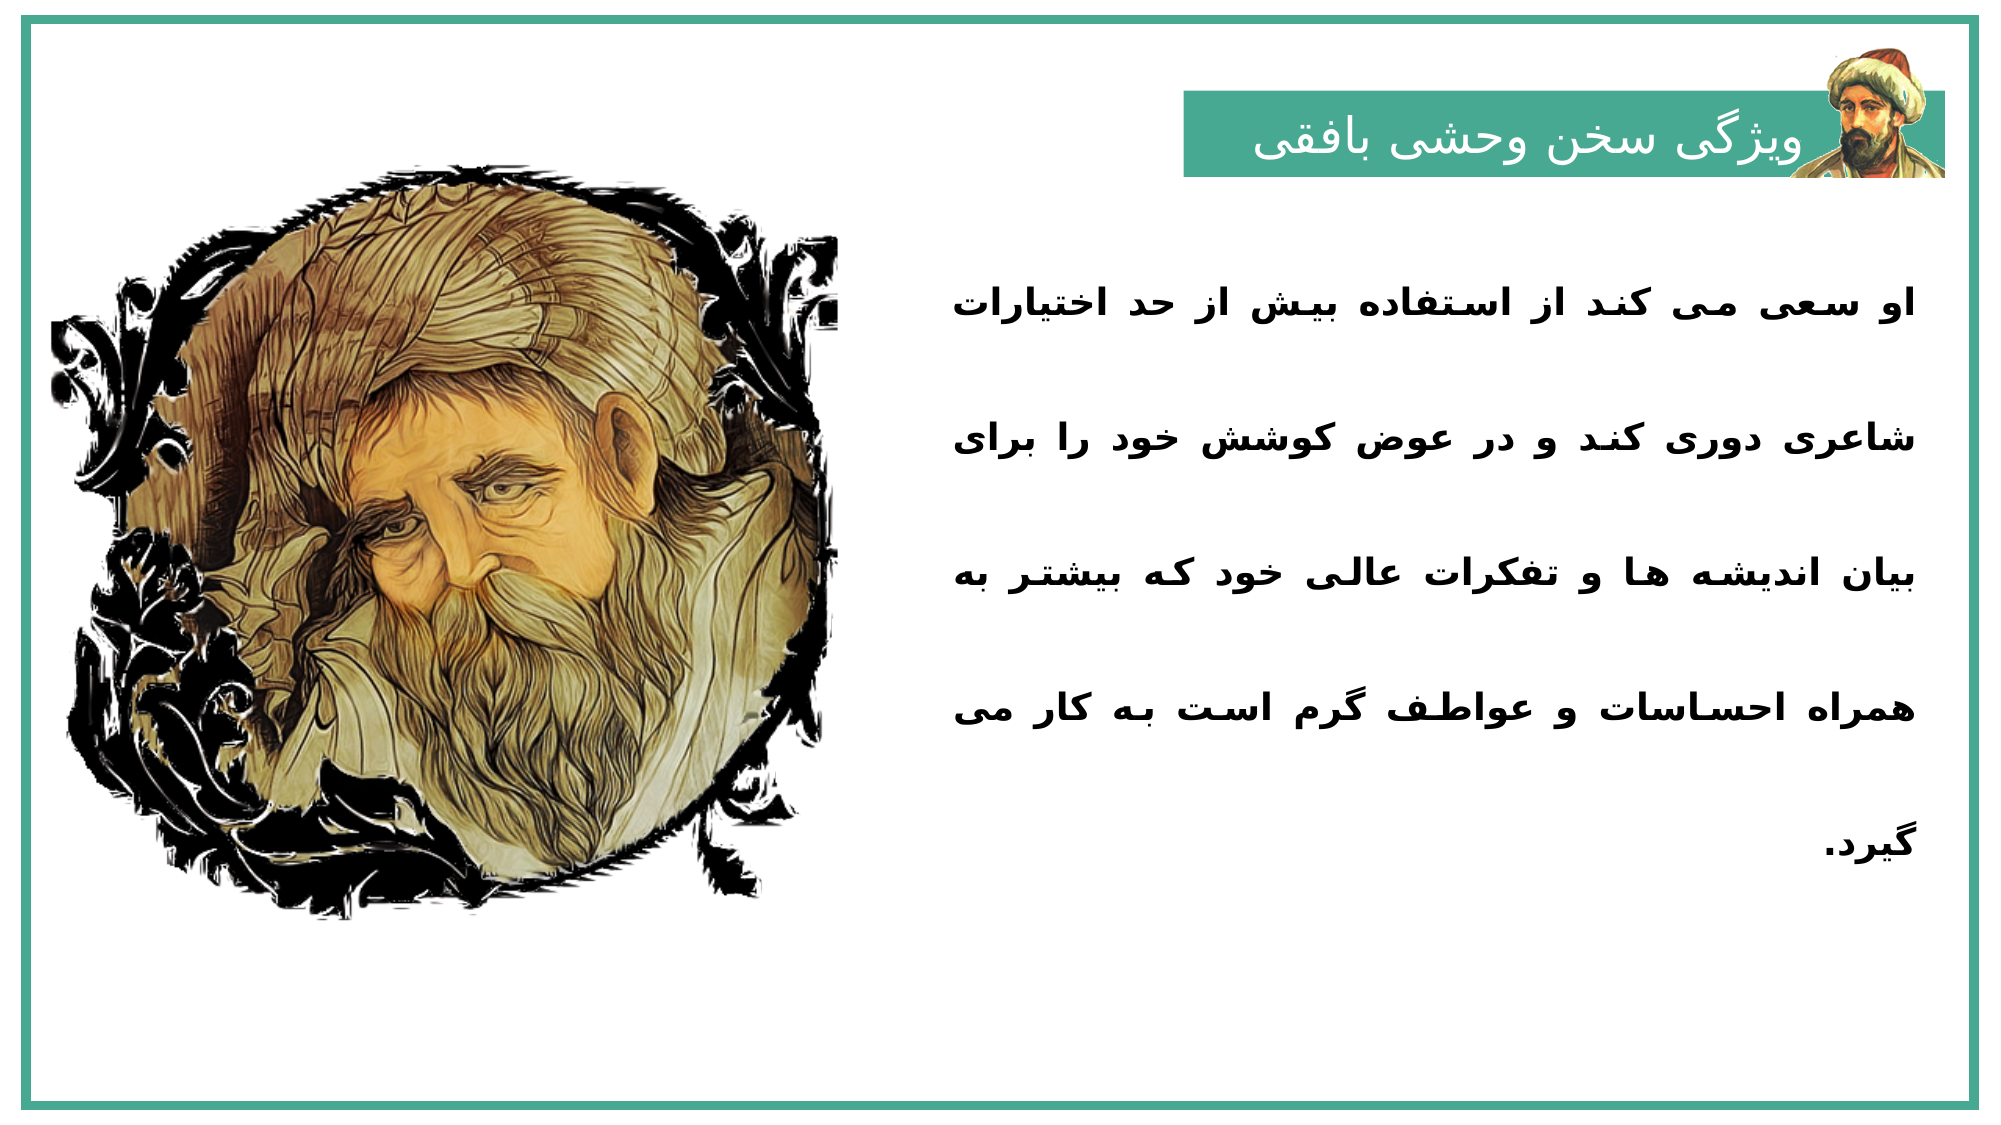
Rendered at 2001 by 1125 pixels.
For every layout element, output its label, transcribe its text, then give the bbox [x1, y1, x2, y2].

text_box ویژگی سخن وحشی بافقی [1228, 96, 1829, 171]
picture [45, 137, 846, 938]
picture [1784, 7, 1945, 178]
text_box او سعی می کند از استفاده بیش از حد اختیارات شاعری دوری کند و در عوض کوشش خود را برای بیان اندیشه ها و تفکرات عالی خود که بیشتر به همراه احساسات و عواطف گرم است به کار می گیرد. [931, 180, 1932, 871]
